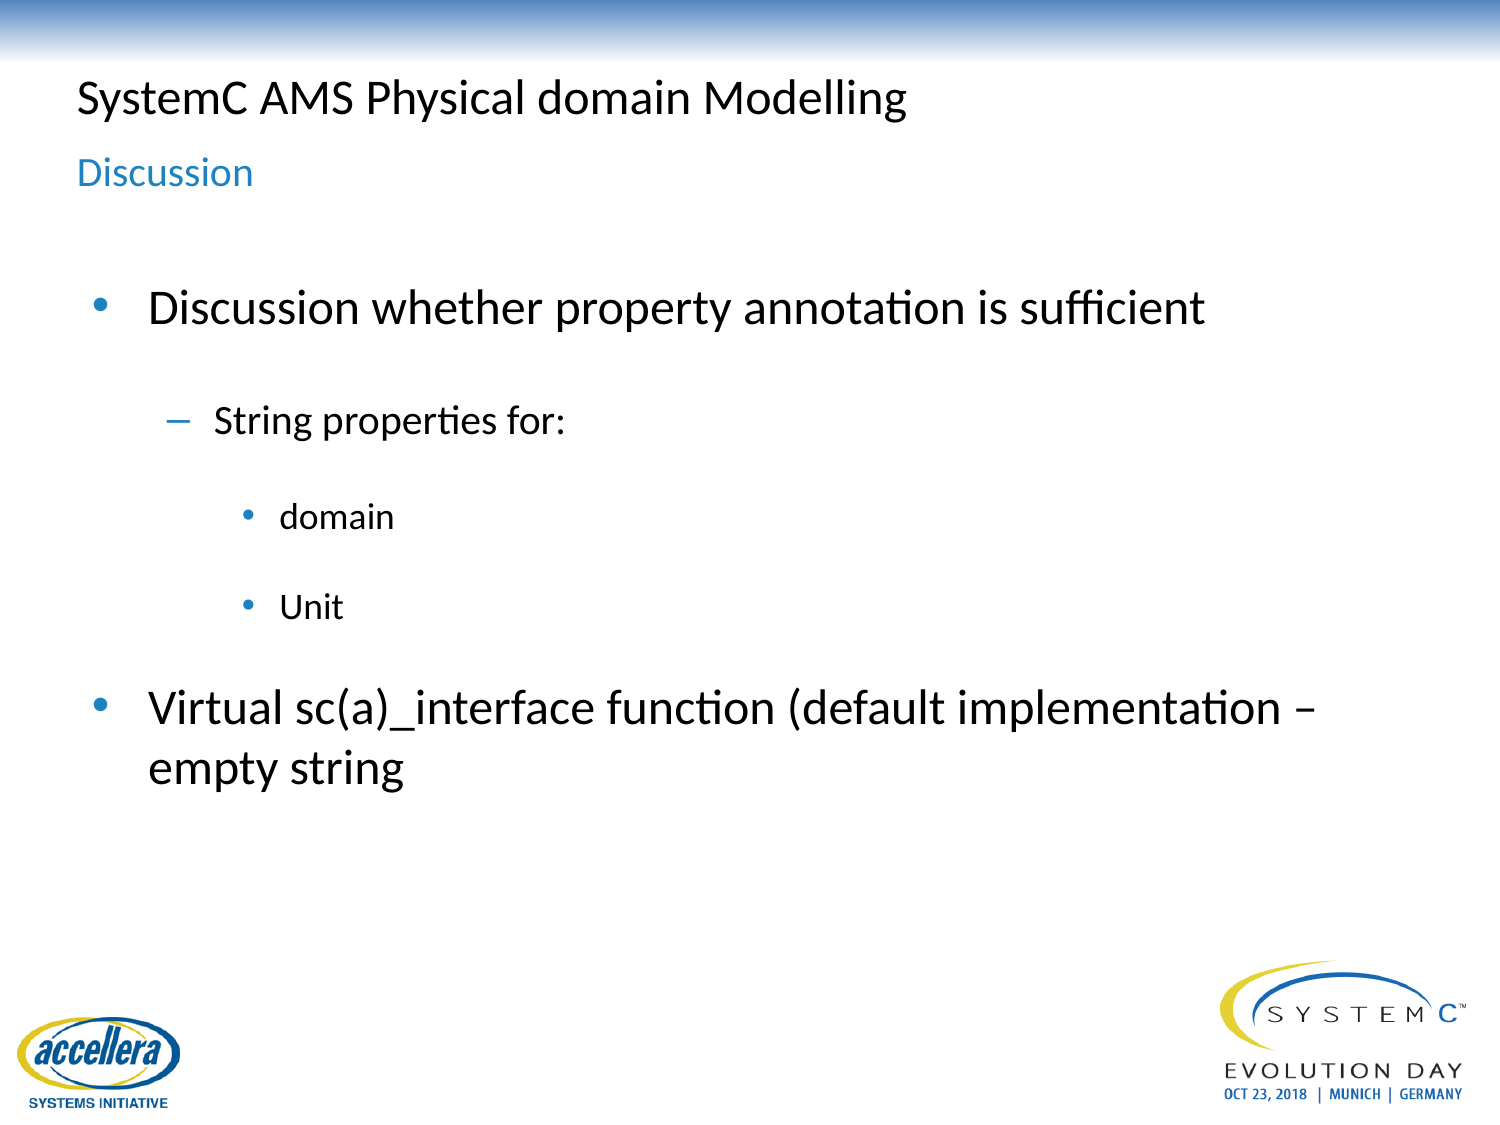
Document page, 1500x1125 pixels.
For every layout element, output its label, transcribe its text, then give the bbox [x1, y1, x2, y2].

picture [17, 1017, 180, 1108]
list Discussion whether property annotation is sufficient String properties for: domain Unit Virtual sc(a)_interface function (default implementation – empty string [76, 267, 1424, 994]
list Discussion [76, 134, 1424, 206]
title SystemC AMS Physical domain Modelling [76, 59, 1424, 131]
picture [1211, 957, 1474, 1111]
